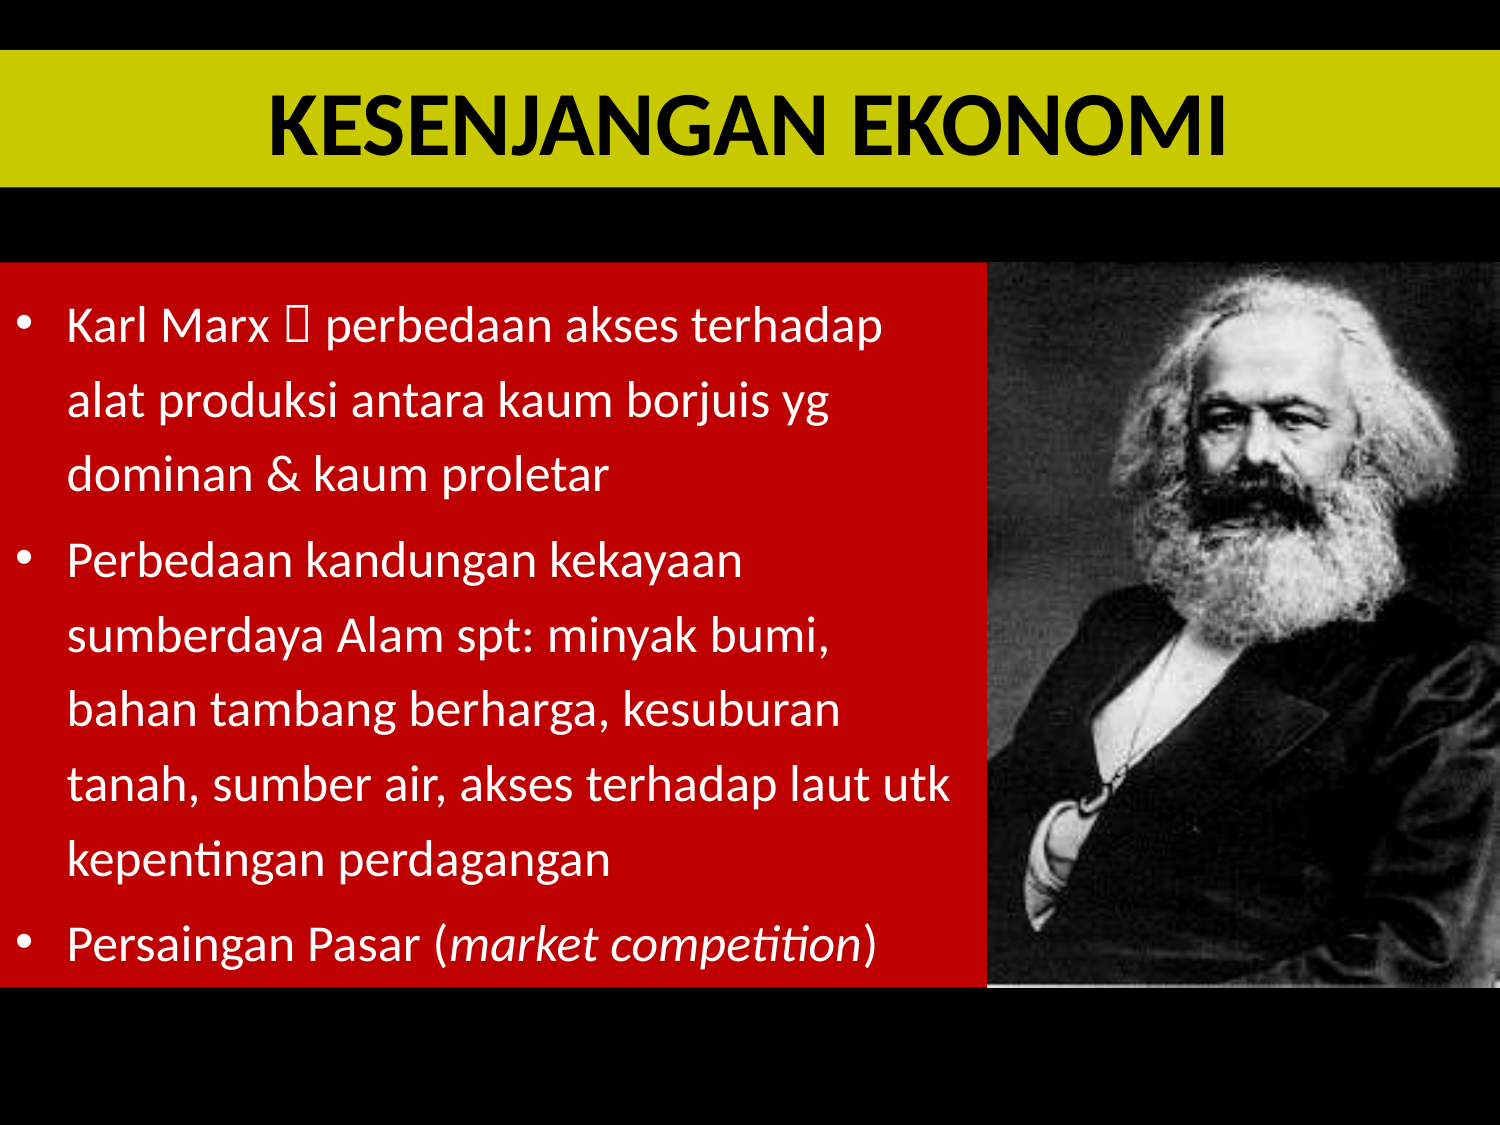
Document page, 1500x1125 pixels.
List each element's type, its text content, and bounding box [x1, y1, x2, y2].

title KESENJANGAN EKONOMI [0, 50, 1500, 188]
list Karl Marx  perbedaan akses terhadap alat produksi antara kaum borjuis yg dominan & kaum proletar Perbedaan kandungan kekayaan sumberdaya Alam spt: minyak bumi, bahan tambang berharga, kesuburan tanah, sumber air, akses terhadap laut utk kepentingan perdagangan Persaingan Pasar (market competition) [0, 262, 985, 988]
picture [987, 262, 1500, 988]
